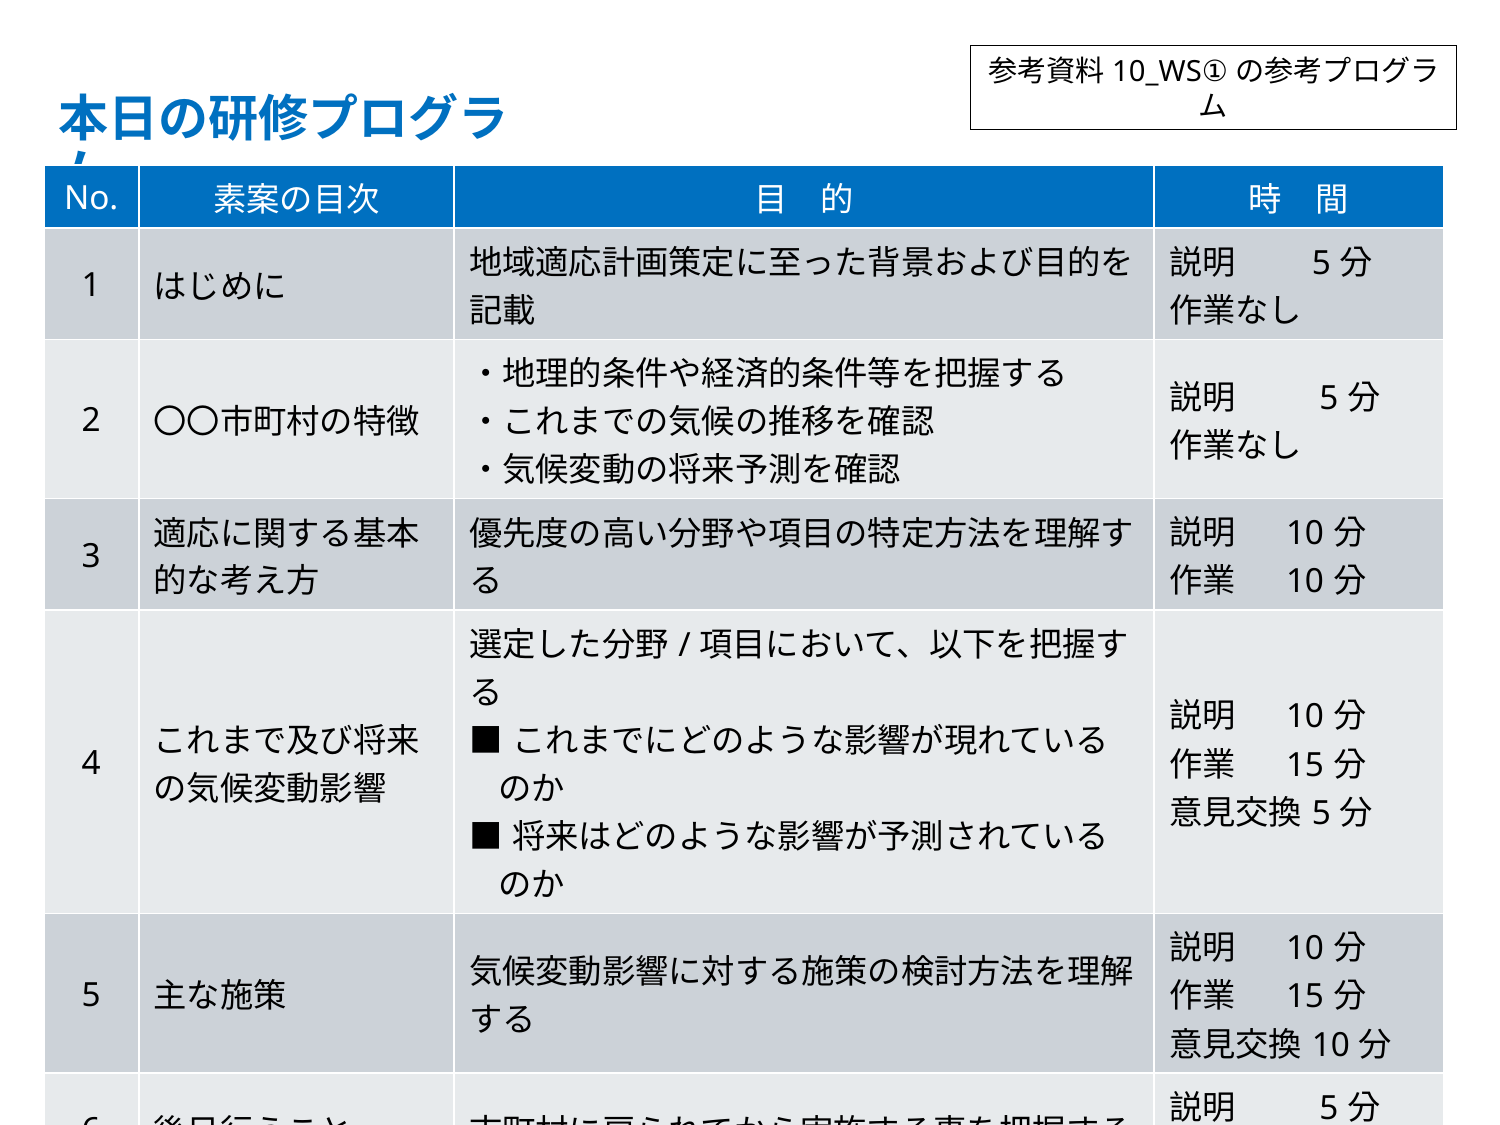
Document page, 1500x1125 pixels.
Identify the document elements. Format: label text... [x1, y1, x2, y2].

table_cell 後日行うこと [140, 1074, 453, 1125]
table_cell 1 [45, 229, 138, 339]
table_cell 2 [45, 340, 138, 498]
table_header 素案の目次 [140, 166, 453, 227]
table_header 目 的 [455, 166, 1153, 227]
text_box 参考資料10_WS①の参考プログラム [970, 45, 1457, 130]
table_cell 選定した分野/項目において、以下を把握する ■これまでにどのような影響が現れているのか ■将来はどのような影響が予測されているのか [455, 611, 1153, 913]
table_cell 説明 10分 作業 10分 [1155, 499, 1443, 609]
table_cell 優先度の高い分野や項目の特定方法を理解する [455, 499, 1153, 609]
table_cell 気候変動影響に対する施策の検討方法を理解する [455, 914, 1153, 1072]
table_cell 地域適応計画策定に至った背景および目的を記載 [455, 229, 1153, 339]
table_header 時 間 [1155, 166, 1443, 227]
table_cell 説明 10分 作業 15分 意見交換5分 [1155, 611, 1443, 913]
table_cell 主な施策 [140, 914, 453, 1072]
table_cell 4 [45, 611, 138, 913]
table_cell 適応に関する基本的な考え方 [140, 499, 453, 609]
table_cell 説明 5分 作業なし [1155, 340, 1443, 498]
table_cell はじめに [140, 229, 453, 339]
table_cell これまで及び将来の気候変動影響 [140, 611, 453, 913]
table_cell ・地理的条件や経済的条件等を把握する ・これまでの気候の推移を確認 ・気候変動の将来予測を確認 [455, 340, 1153, 498]
text_box 本日の研修プログラム [43, 86, 543, 159]
table_cell 説明 10分 作業 15分 意見交換10分 [1155, 914, 1443, 1072]
table_cell 説明 5分 作業なし [1155, 1074, 1443, 1125]
table_cell 6 [45, 1074, 138, 1125]
table_header No. [45, 166, 138, 227]
table_cell 3 [45, 499, 138, 609]
table_cell 〇〇市町村の特徴 [140, 340, 453, 498]
table_cell 市町村に戻られてから実施する事を把握する [455, 1074, 1153, 1125]
table_cell 5 [45, 914, 138, 1072]
table_cell 説明 5分 作業なし [1155, 229, 1443, 339]
